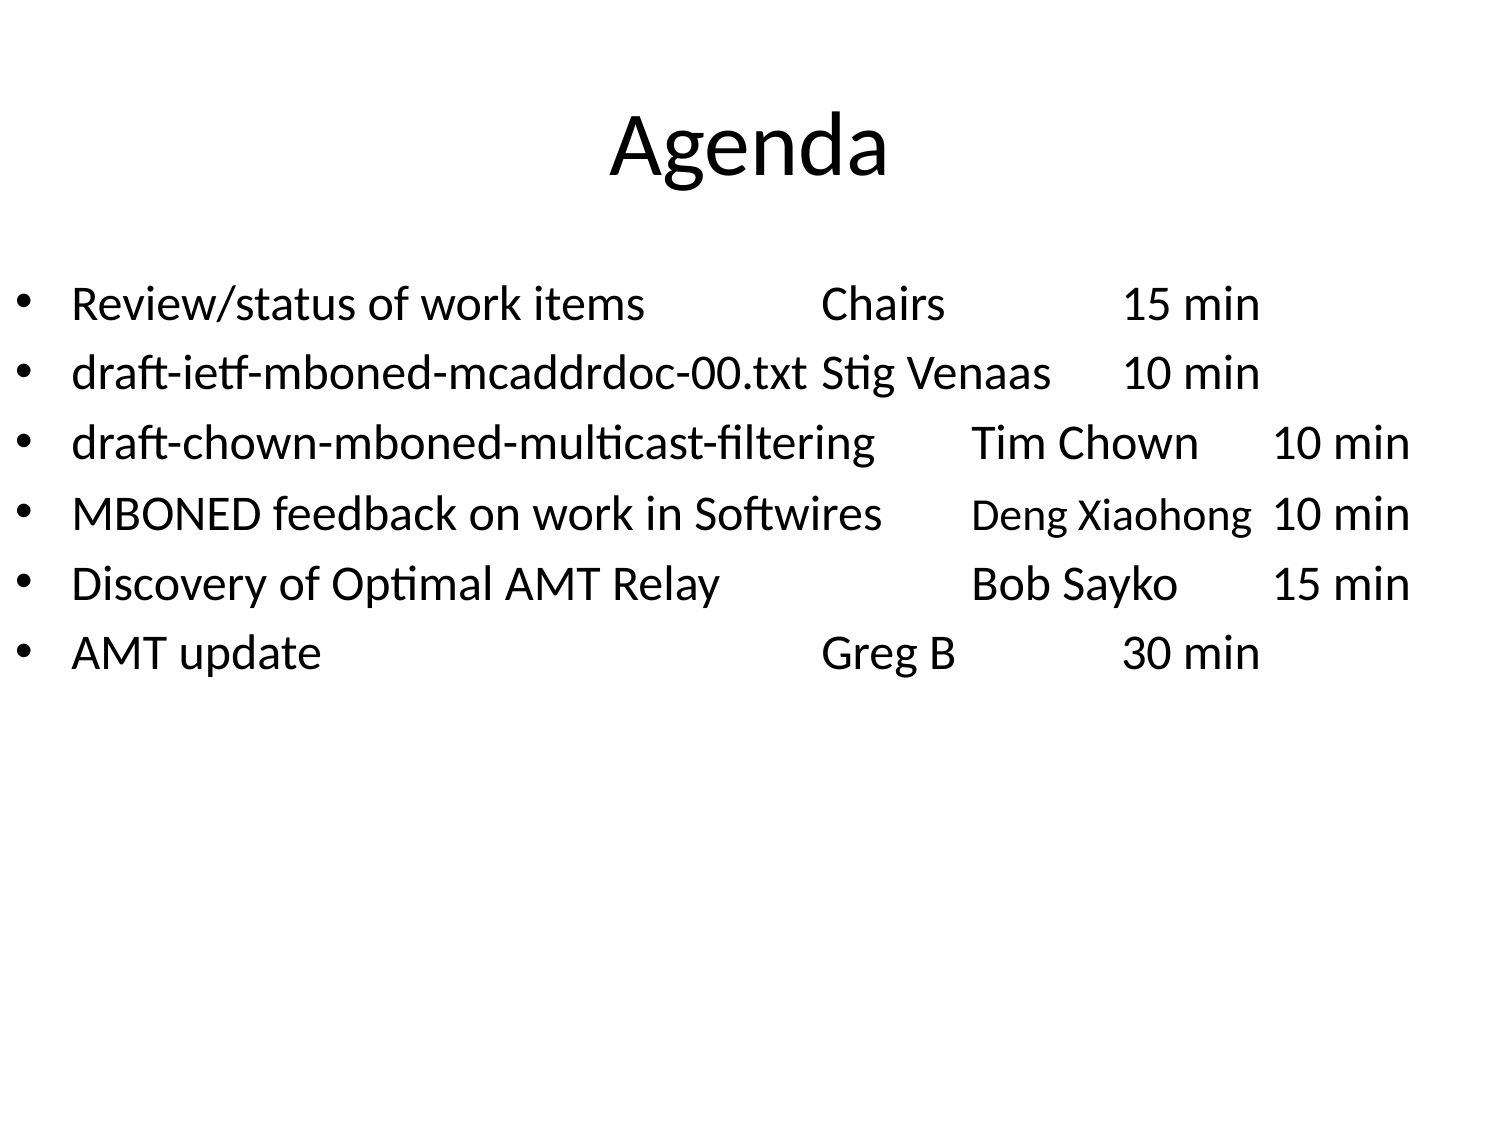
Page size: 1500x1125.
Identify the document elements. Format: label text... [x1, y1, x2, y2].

list Review/status of work items Chairs 15 min draft-ietf-mboned-mcaddrdoc-00.txt Stig Venaas 10 min draft-chown-mboned-multicast-filtering Tim Chown 10 min MBONED feedback on work in Softwires Deng Xiaohong 10 min Discovery of Optimal AMT Relay Bob Sayko 15 min AMT update Greg B 30 min [0, 262, 1475, 1005]
title Agenda [75, 45, 1425, 233]
